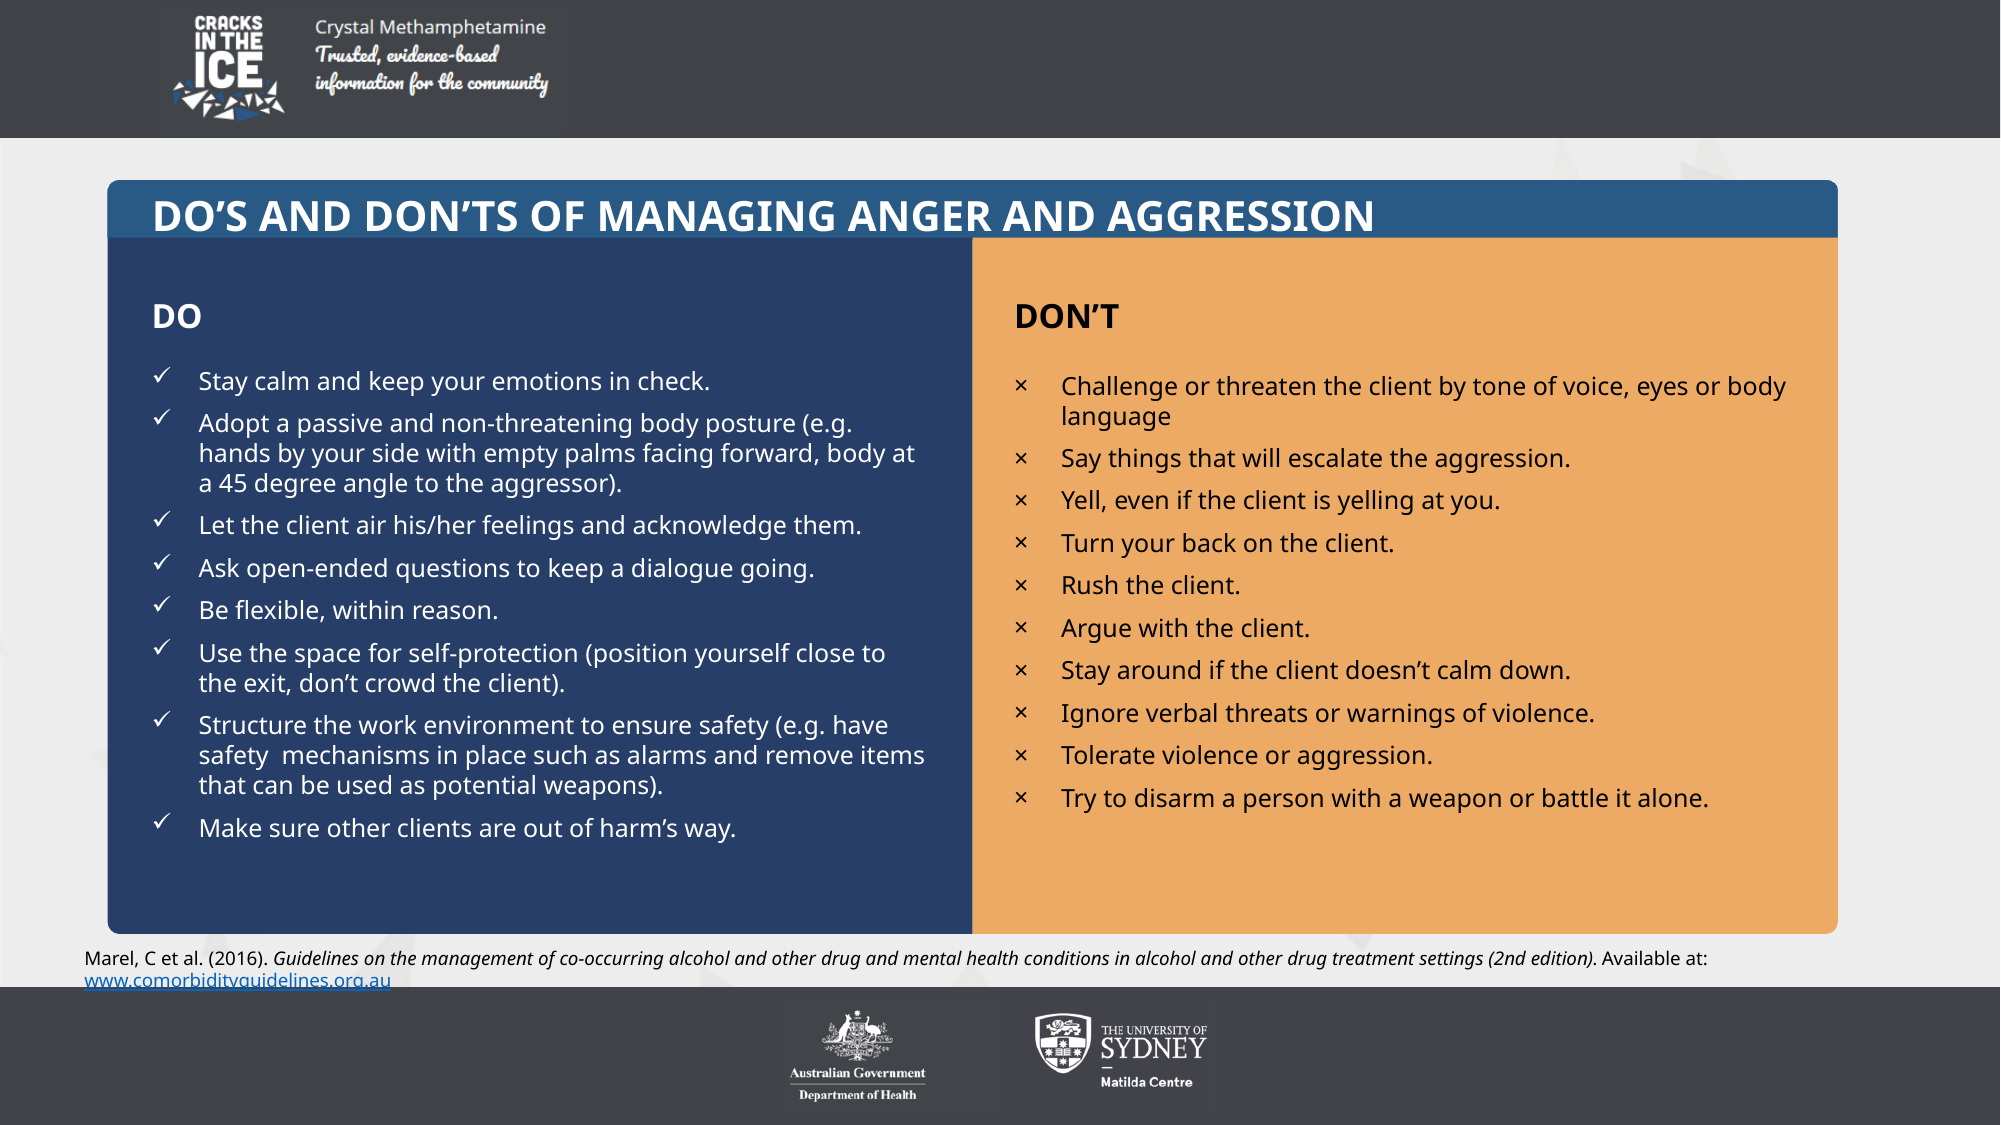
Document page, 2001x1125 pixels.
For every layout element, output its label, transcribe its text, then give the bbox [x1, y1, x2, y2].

picture [779, 1002, 1221, 1111]
text_box Marel, C et al. (2016). Guidelines on the management of co-occurring alcohol and other drug and mental health conditions in alcohol and other drug treatment settings (2nd edition). Available at: www.comorbidityguidelines.org.au [69, 938, 2000, 1002]
picture [107, 180, 1838, 934]
picture [159, 3, 566, 134]
